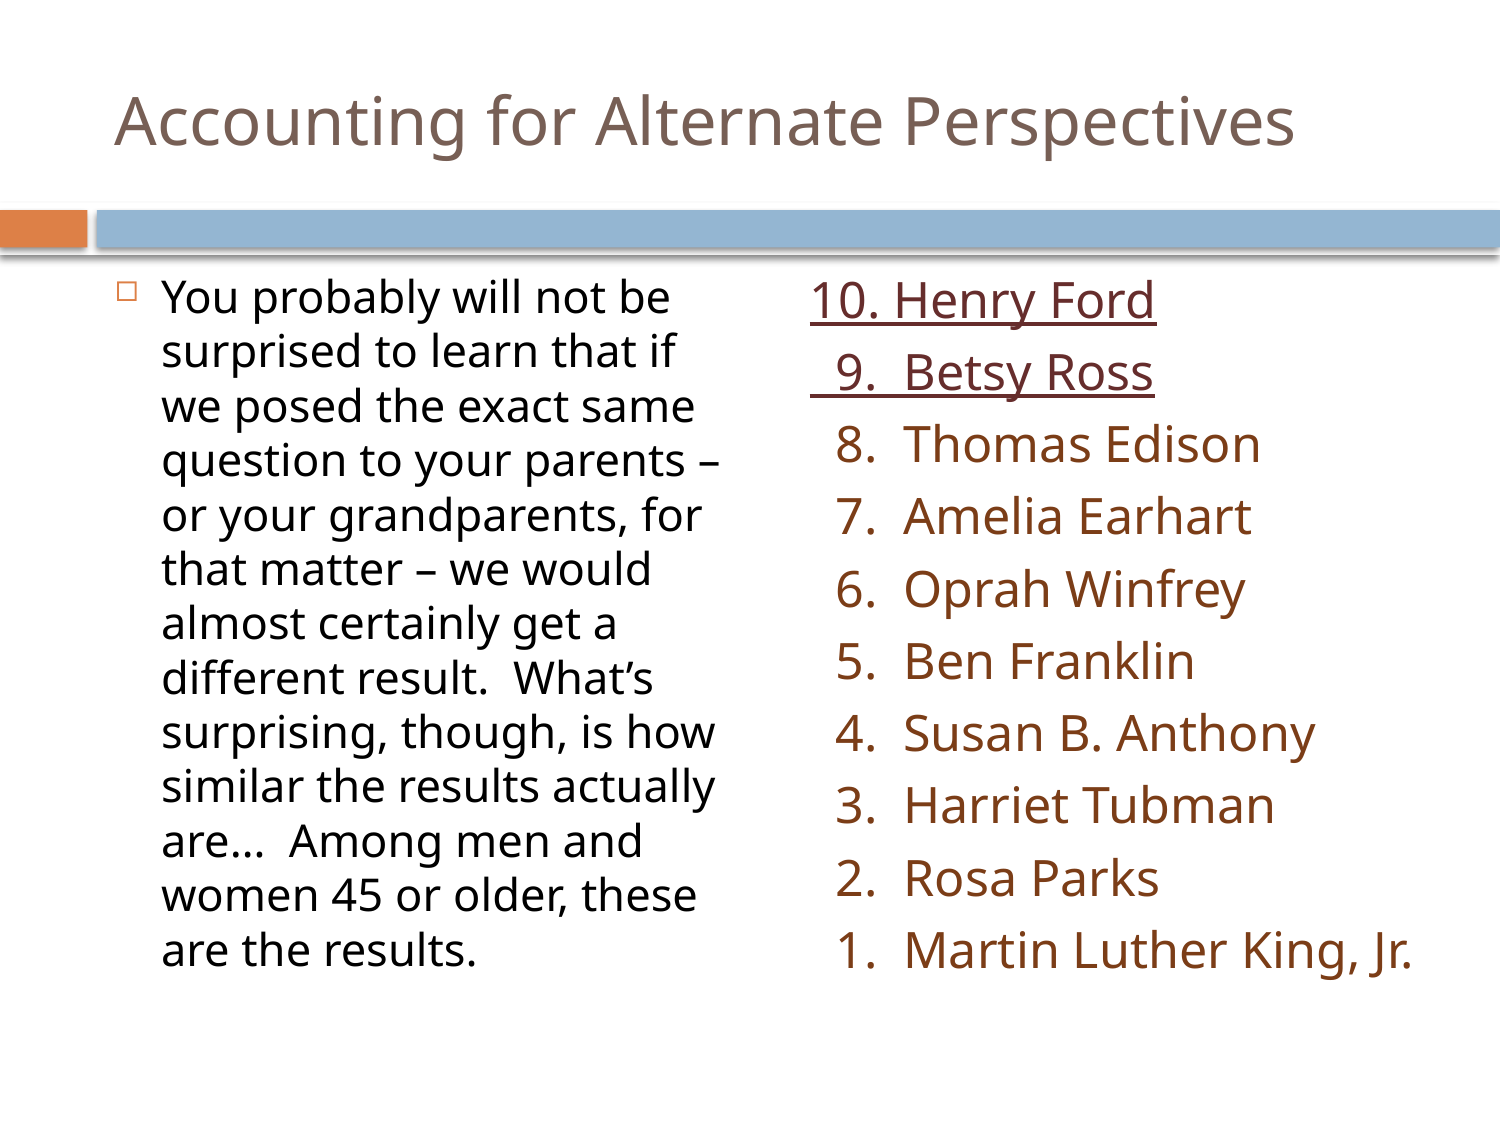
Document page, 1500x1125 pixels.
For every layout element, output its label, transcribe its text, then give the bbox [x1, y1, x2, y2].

title Accounting for Alternate Perspectives [99, 37, 1438, 200]
list 10. Henry Ford 9. Betsy Ross 8. Thomas Edison 7. Amelia Earhart 6. Oprah Winfrey 5. Ben Franklin 4. Susan B. Anthony 3. Harriet Tubman 2. Rosa Parks 1. Martin Luther King, Jr. [794, 260, 1433, 1011]
list You probably will not be surprised to learn that if we posed the exact same question to your parents – or your grandparents, for that matter – we would almost certainly get a different result. What’s surprising, though, is how similar the results actually are… Among men and women 45 or older, these are the results. [99, 260, 738, 1011]
